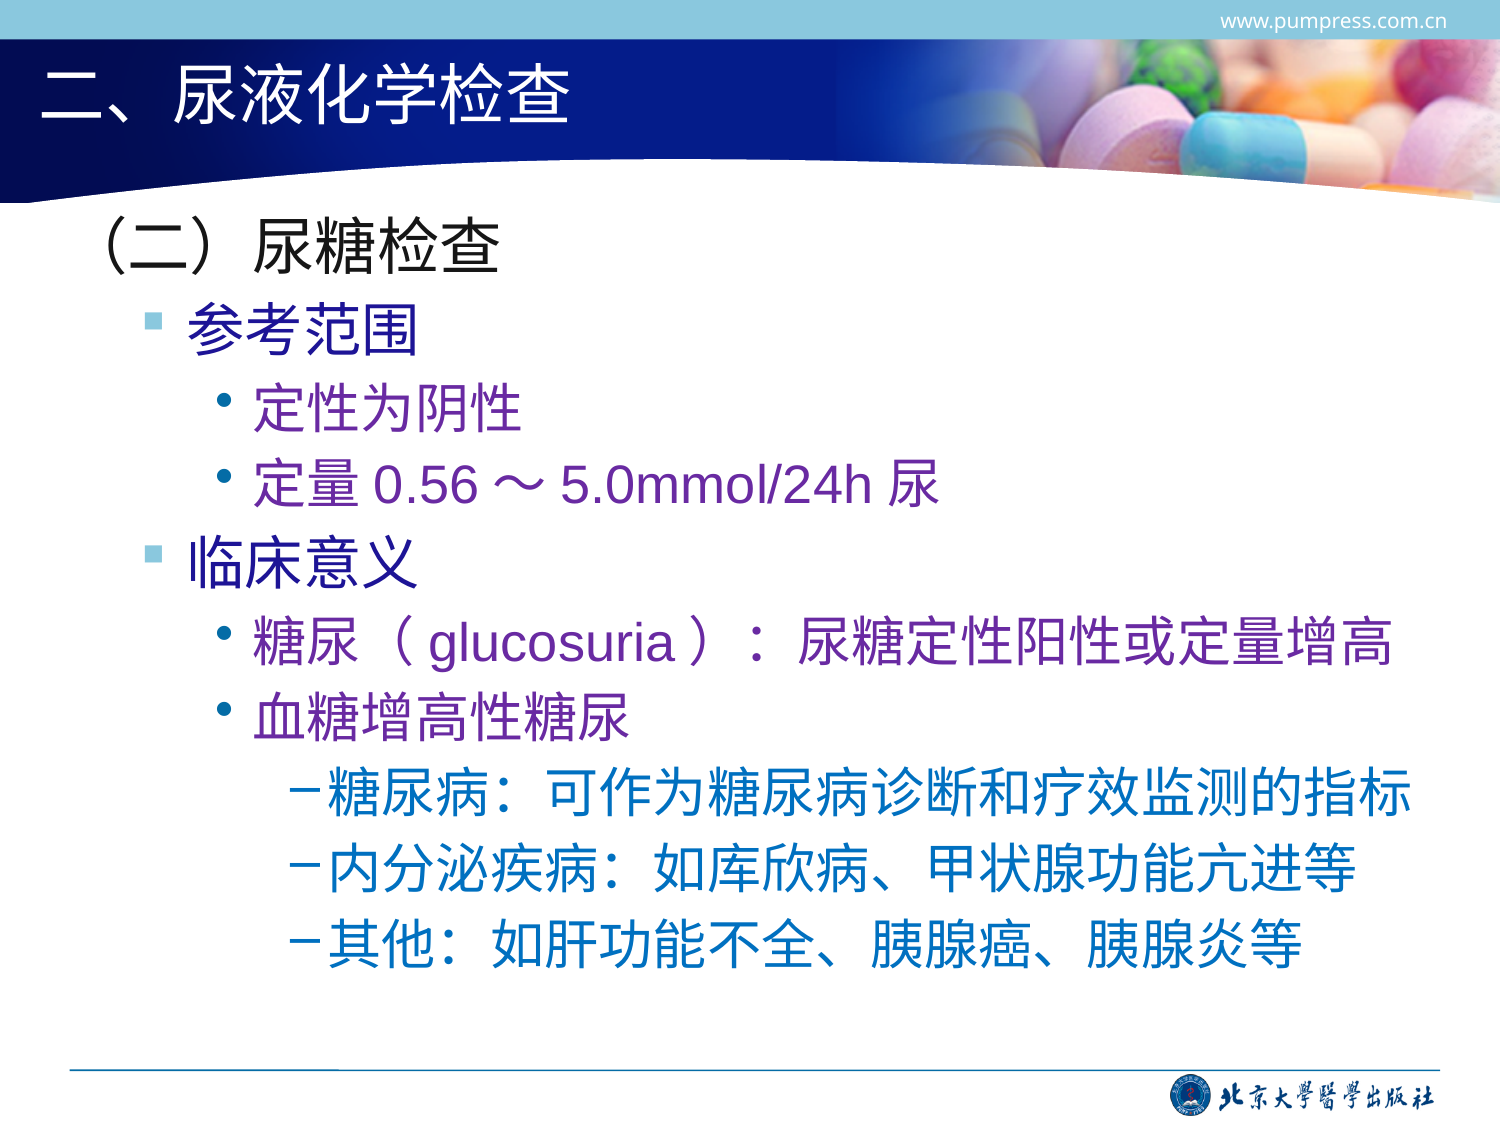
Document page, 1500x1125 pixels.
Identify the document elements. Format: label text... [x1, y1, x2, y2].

picture [1170, 1074, 1436, 1118]
list （二）尿糖检查 参考范围 定性为阴性 定量0.56～5.0mmol/24h尿 临床意义 糖尿（glucosuria）：尿糖定性阳性或定量增高 血糖增高性糖尿 糖尿病：可作为糖尿病诊断和疗效监测的指标 内分泌疾病：如库欣病、甲状腺功能亢进等 其他：如肝功能不全、胰腺癌、胰腺炎等 [49, 198, 1463, 1026]
title 二、尿液化学检查 [23, 46, 1349, 140]
picture [0, 40, 1500, 203]
slide_number www.pumpress.com.cn [1024, 0, 1463, 38]
